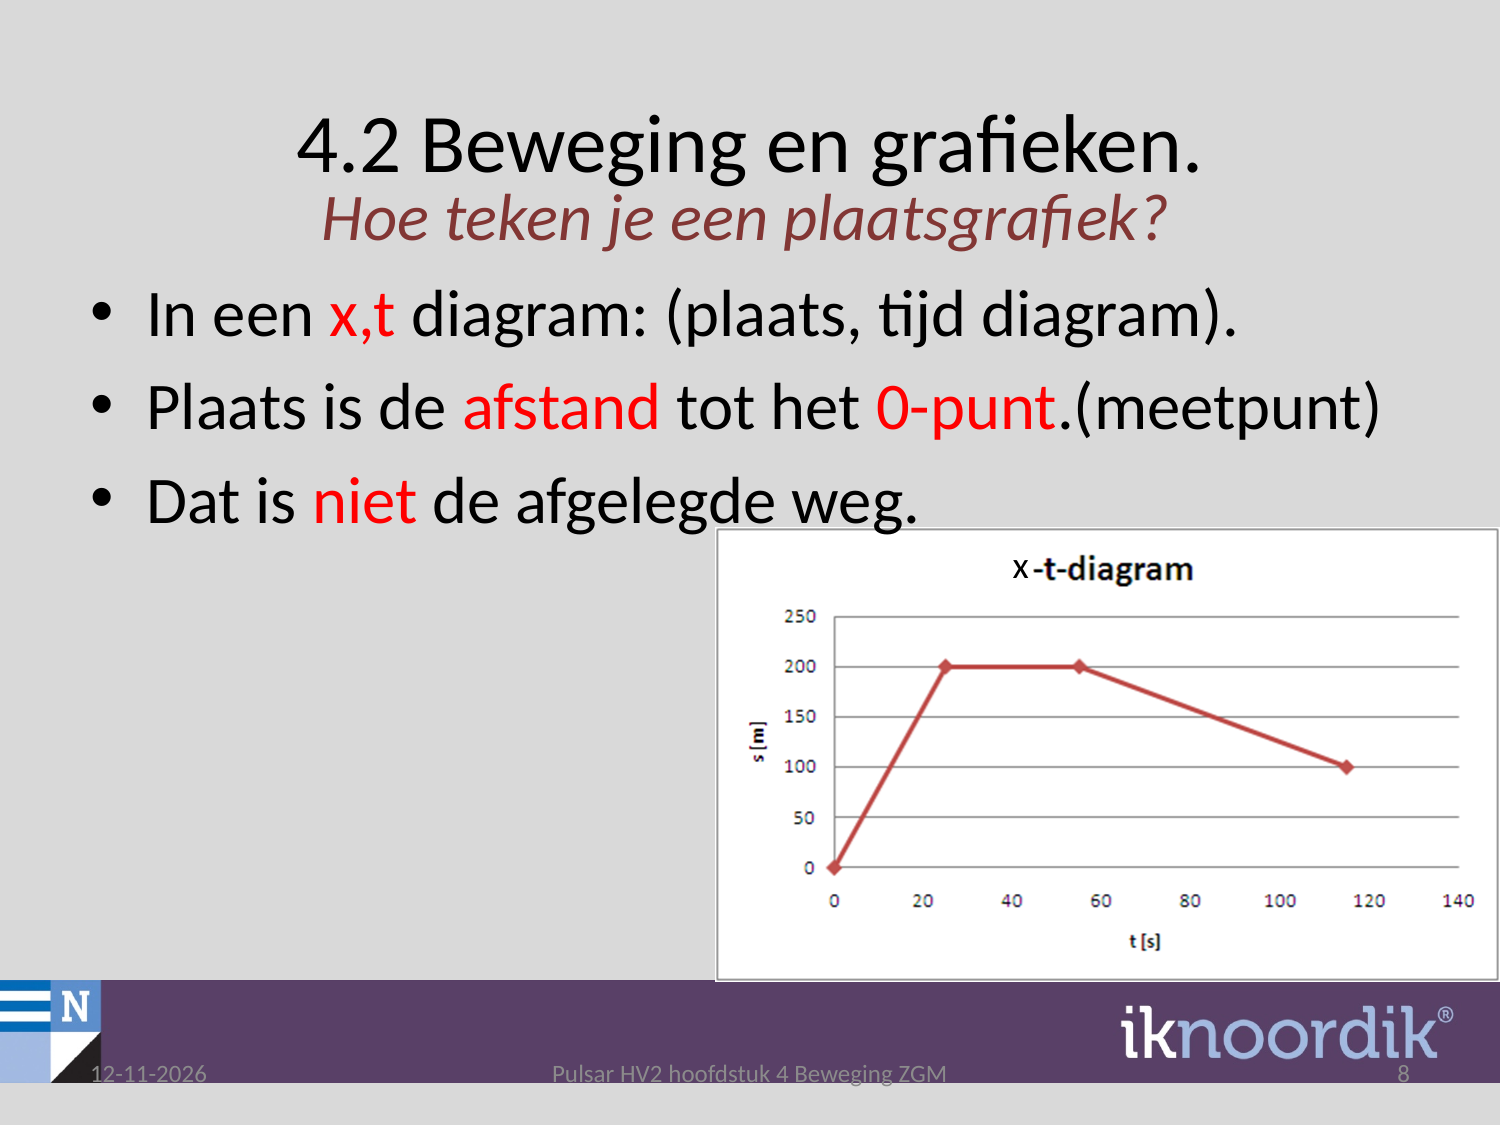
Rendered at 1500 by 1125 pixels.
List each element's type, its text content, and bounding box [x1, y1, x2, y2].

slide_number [75, 1042, 425, 1103]
text_box Hoe teken je een plaatsgrafiek? [306, 166, 1193, 262]
title 4.2 Beweging en grafieken. [74, 44, 1426, 233]
slide_number 8 [1074, 1042, 1425, 1103]
footer Pulsar HV2 hoofdstuk 4 Beweging ZGM [512, 1042, 988, 1103]
picture [0, 526, 1500, 1083]
list In een x,t diagram: (plaats, tijd diagram). Plaats is de afstand tot het 0-punt.(meetpunt) Dat is niet de afgelegde weg. [74, 262, 1426, 1006]
